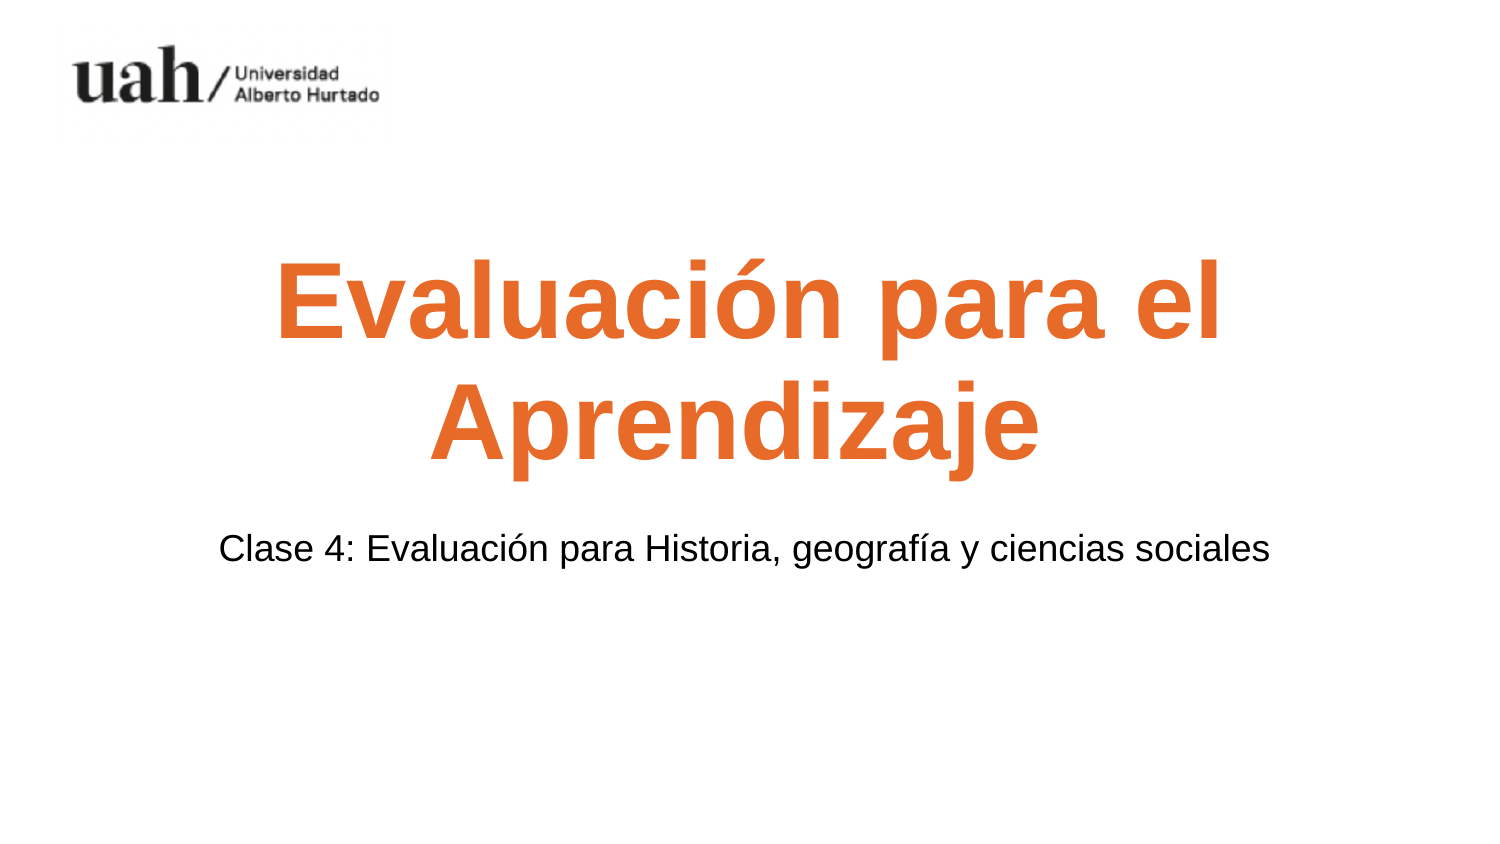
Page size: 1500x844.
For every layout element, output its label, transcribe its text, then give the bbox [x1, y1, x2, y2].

title Evaluación para el Aprendizaje [51, 160, 1449, 498]
subtitle Clase 4: Evaluación para Historia, geografía y ciencias sociales [51, 512, 1449, 643]
picture [59, 24, 390, 146]
